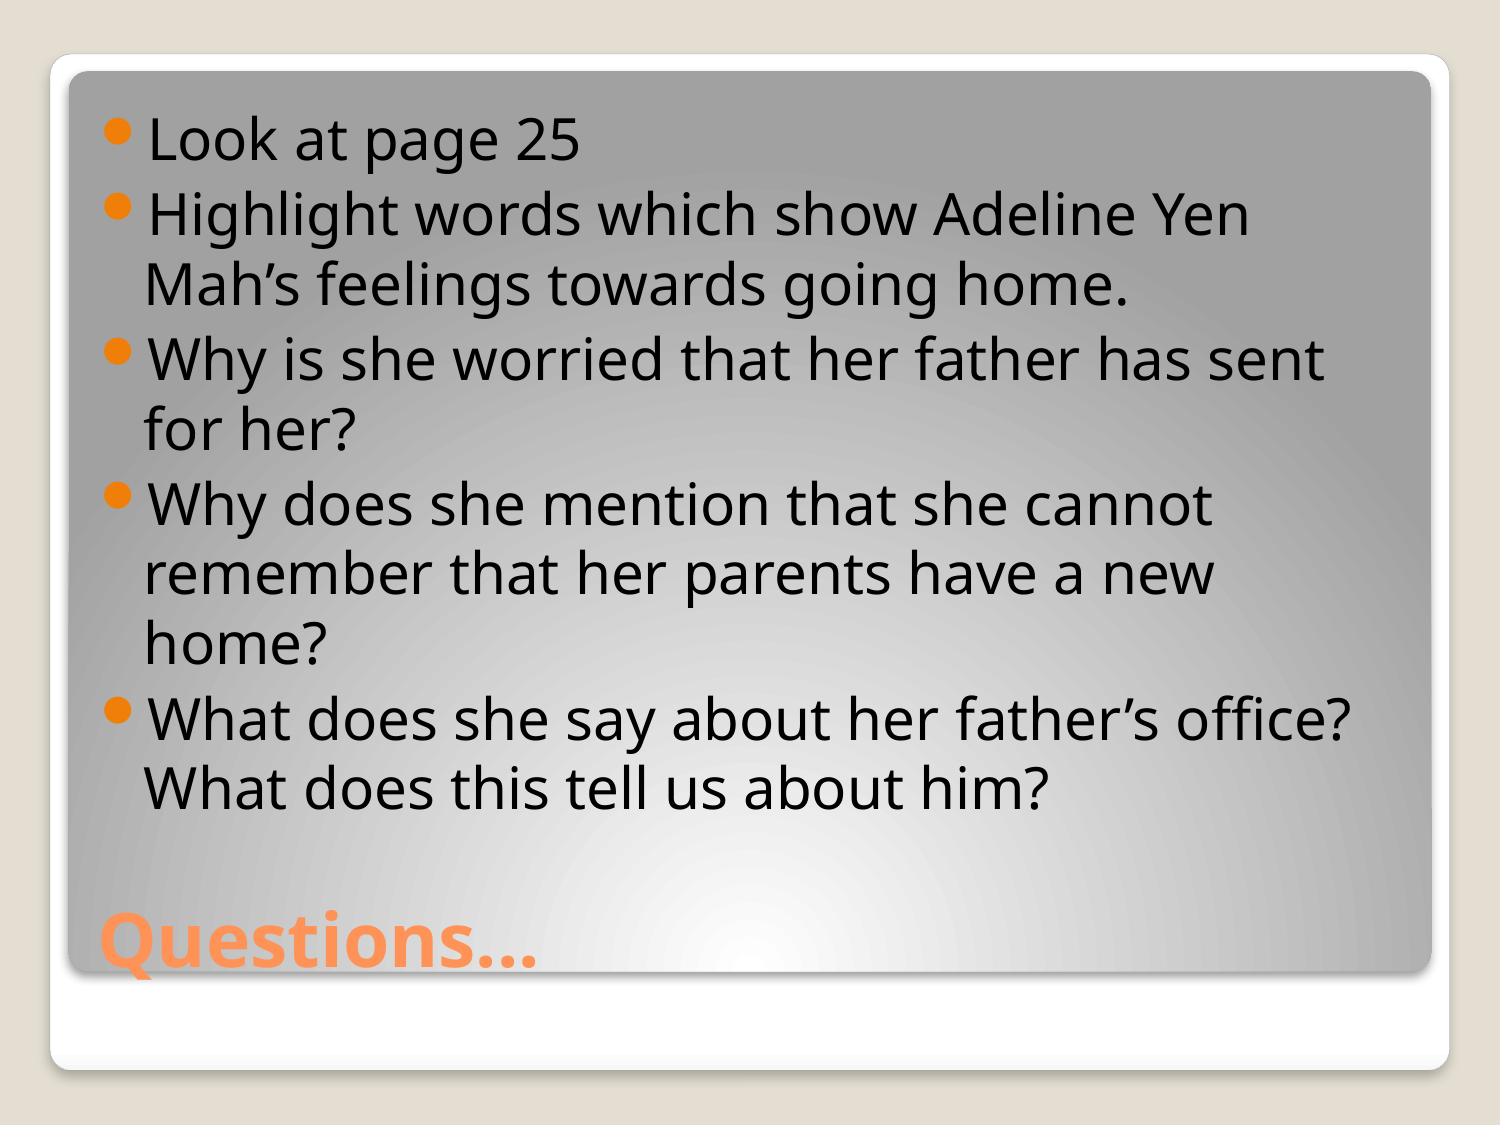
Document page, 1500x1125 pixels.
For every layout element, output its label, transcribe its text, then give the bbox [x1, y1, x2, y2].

list Look at page 25 Highlight words which show Adeline Yen Mah’s feelings towards going home. Why is she worried that her father has sent for her? Why does she mention that she cannot remember that her parents have a new home? What does she say about her father’s office? What does this tell us about him? [70, 86, 1425, 891]
title Questions... [82, 891, 1425, 990]
